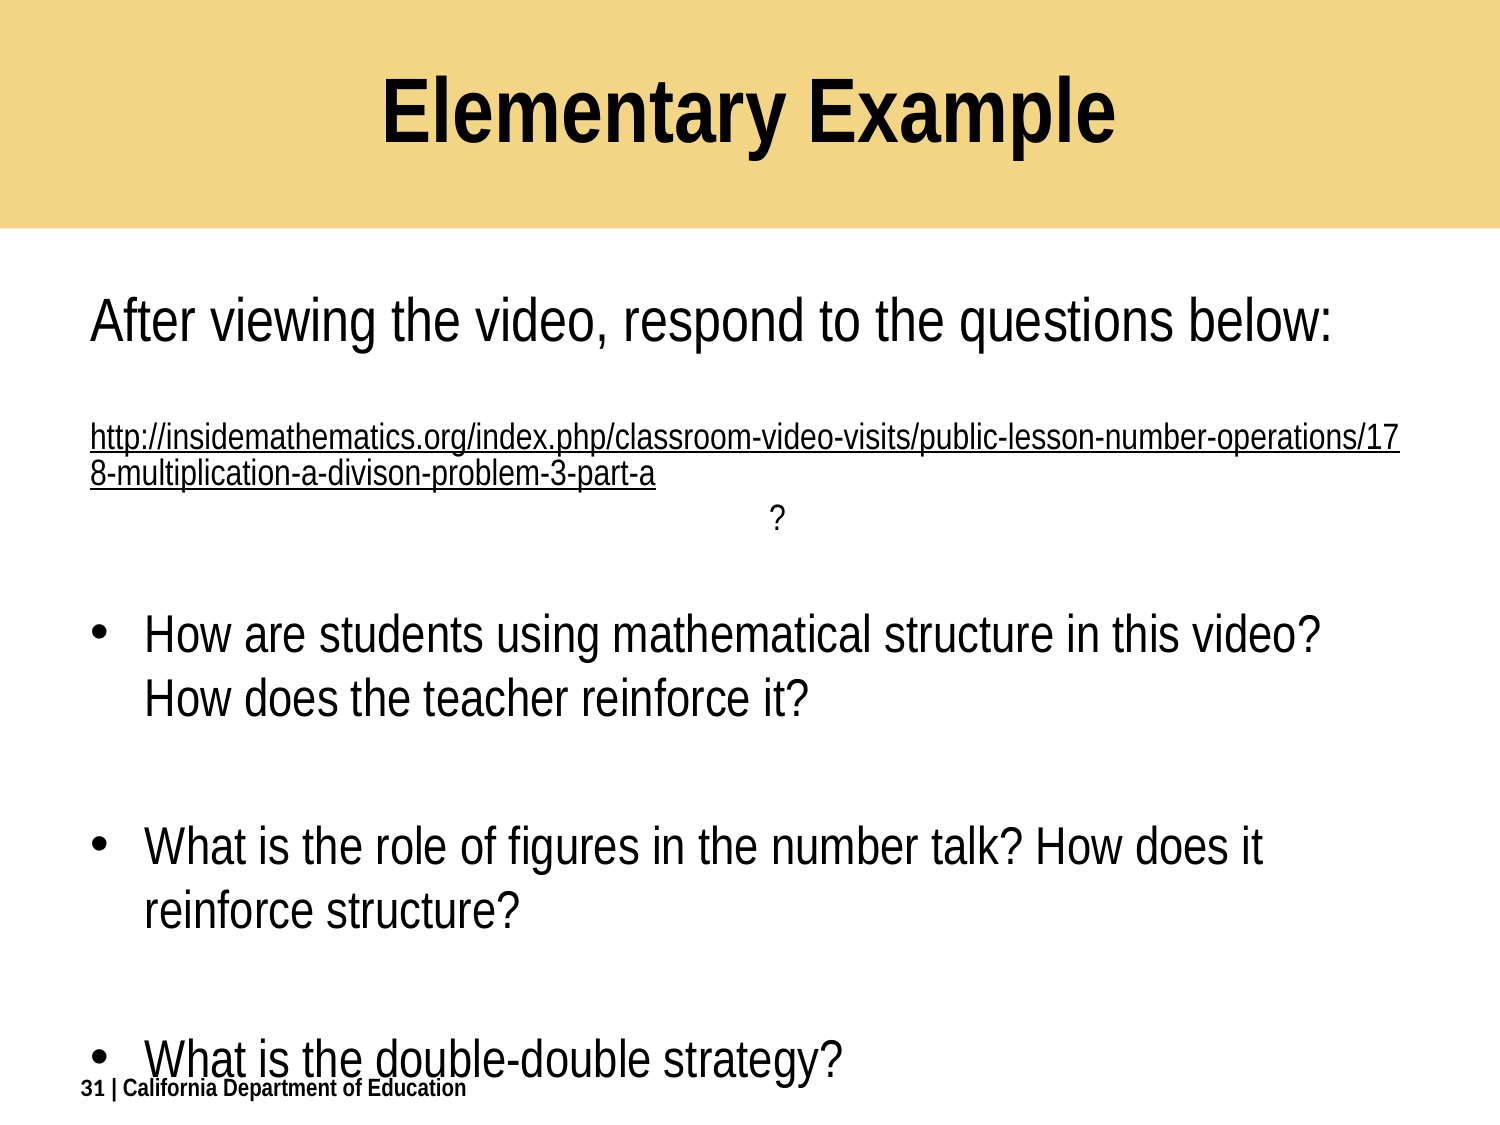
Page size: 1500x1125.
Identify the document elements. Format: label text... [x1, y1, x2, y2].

list After viewing the video, respond to the questions below: http://insidemathematics.org/index.php/classroom-video-visits/public-lesson-number-operations/178-multiplication-a-divison-problem-3-part-a? How are students using mathematical structure in this video? How does the teacher reinforce it? What is the role of figures in the number talk? How does it reinforce structure? What is the double-double strategy? [75, 272, 1425, 1065]
title Elementary Example [75, 11, 1425, 200]
slide_number 31 [55, 1064, 121, 1124]
footer | California Department of Education [121, 1064, 699, 1124]
